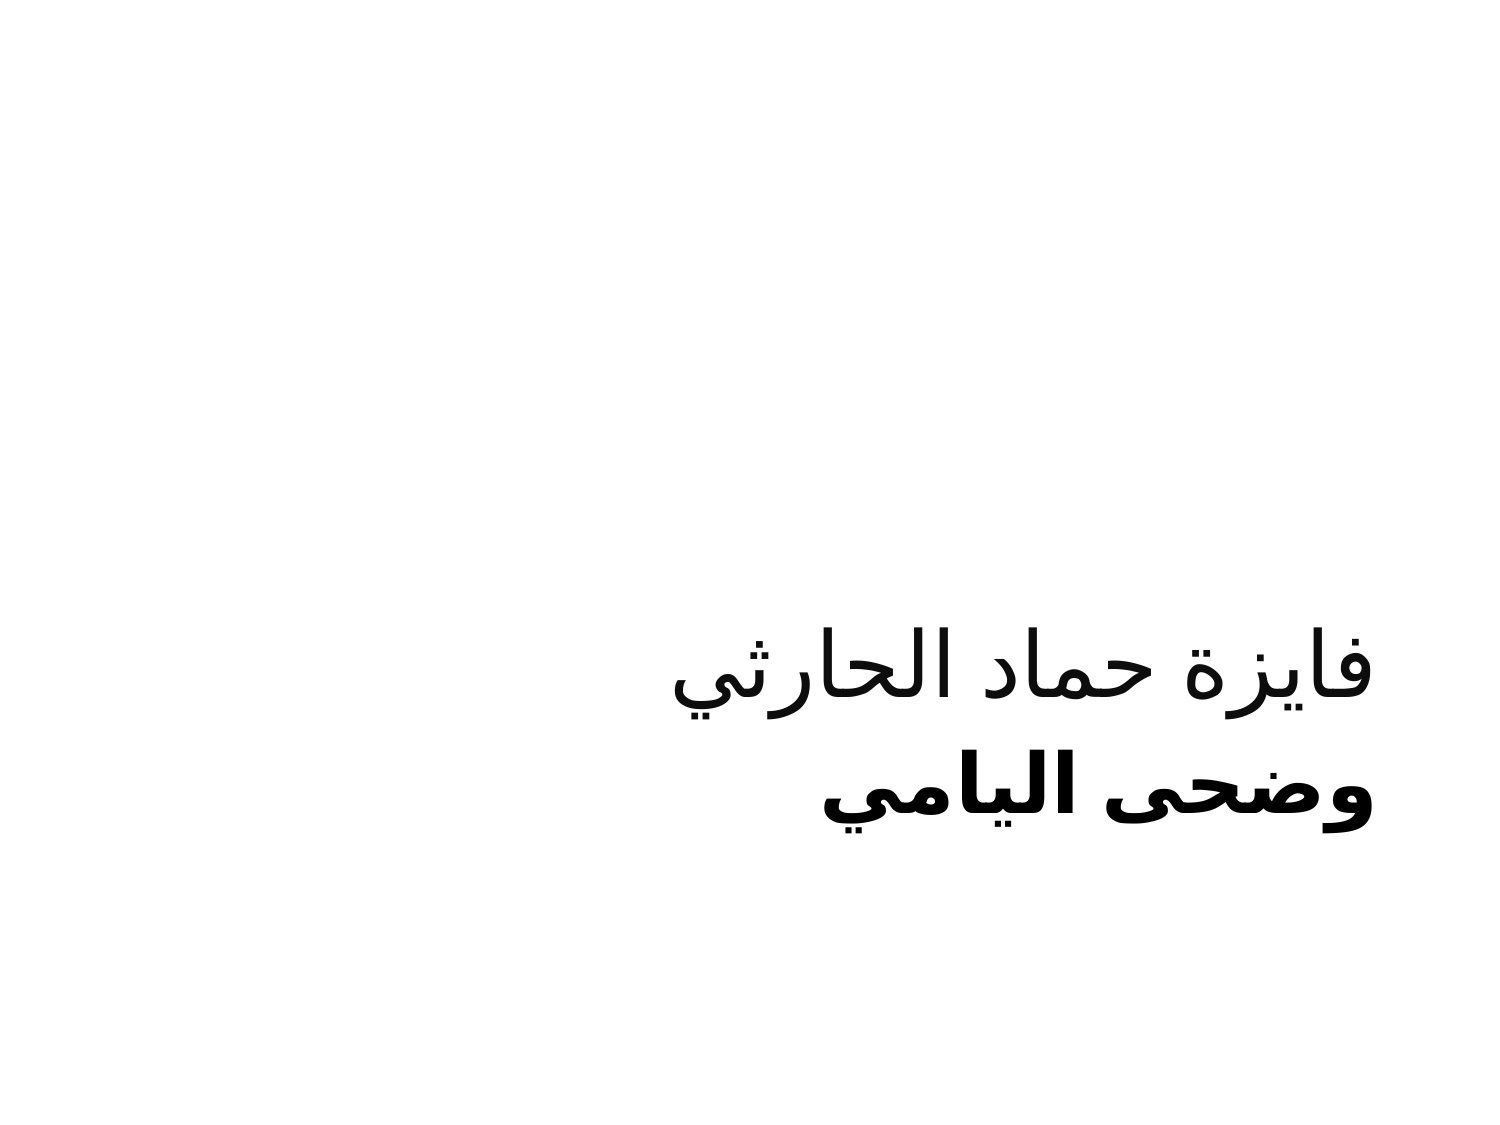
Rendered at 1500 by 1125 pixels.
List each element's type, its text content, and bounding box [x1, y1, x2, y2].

list فايزة حماد الحارثي [118, 476, 1394, 723]
title وضحى اليامي [118, 723, 1394, 947]
